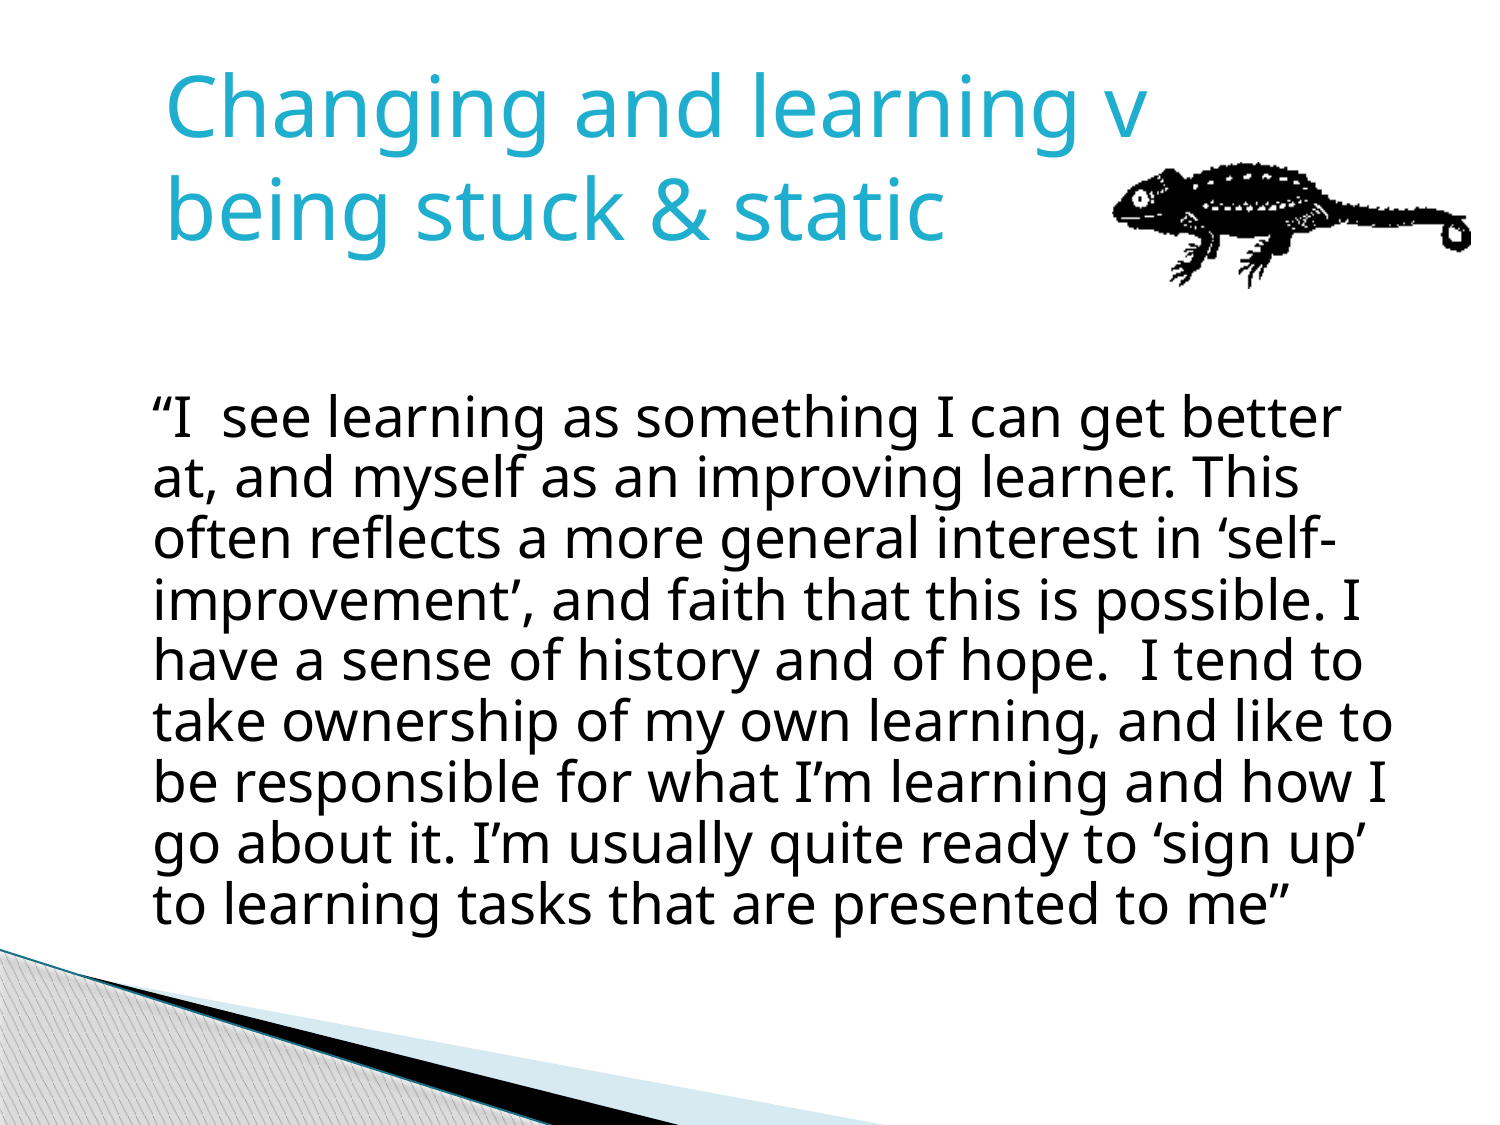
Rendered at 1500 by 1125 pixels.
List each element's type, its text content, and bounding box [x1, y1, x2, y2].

list “I see learning as something I can get better at, and myself as an improving learner. This often reflects a more general interest in ‘self-improvement’, and faith that this is possible. I have a sense of history and of hope. I tend to take ownership of my own learning, and like to be responsible for what I’m learning and how I go about it. I’m usually quite ready to ‘sign up’ to learning tasks that are presented to me” [75, 243, 1425, 986]
title Changing and learning v being stuck & static [150, 37, 1388, 273]
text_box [1112, 162, 1471, 290]
